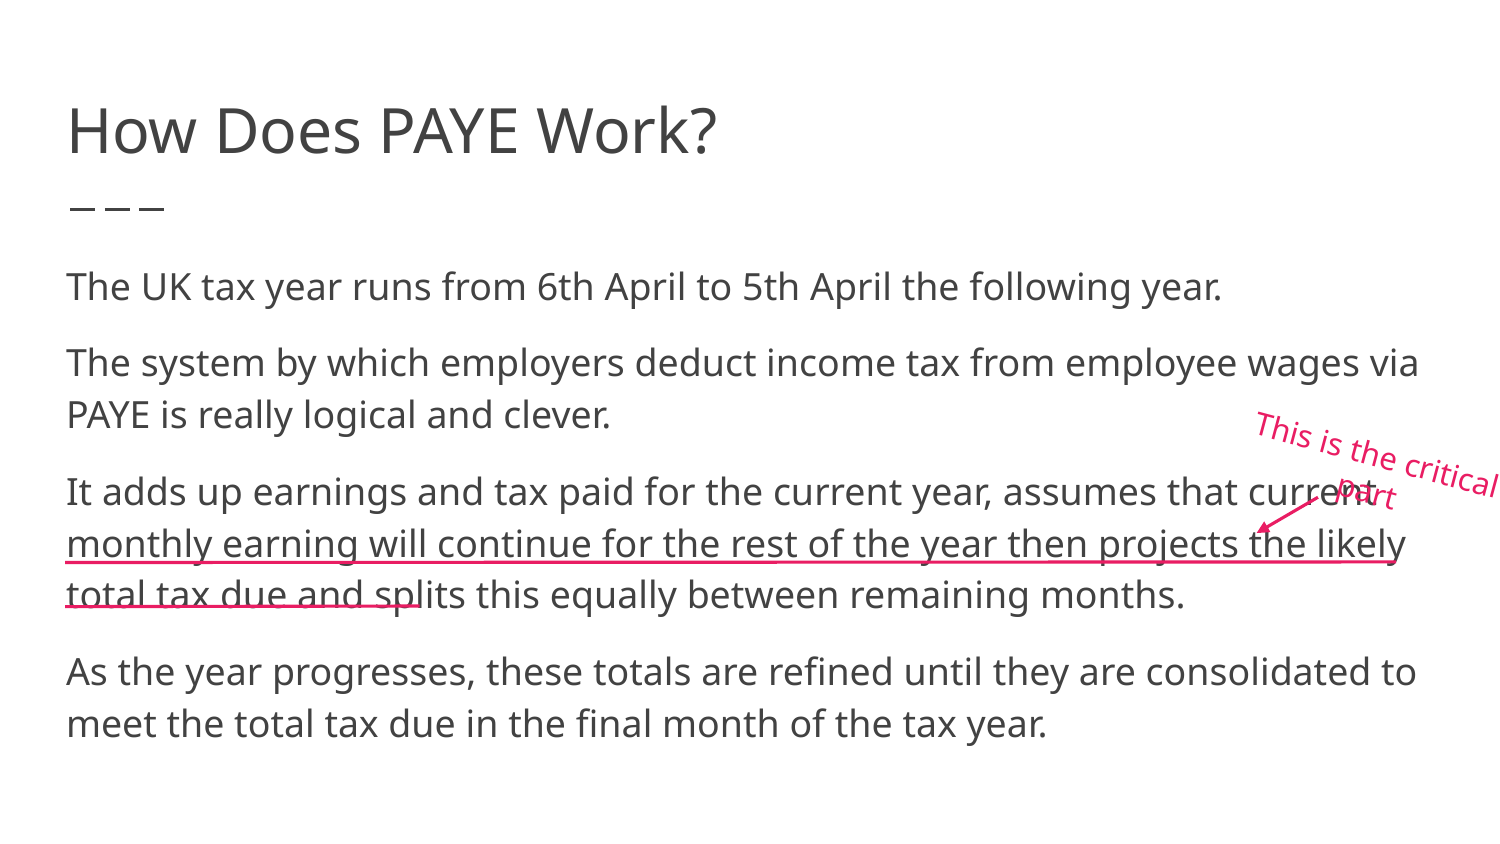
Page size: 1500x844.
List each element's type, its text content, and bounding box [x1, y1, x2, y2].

text_box This is the critical part [1215, 385, 1500, 560]
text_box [1256, 496, 1319, 534]
list The UK tax year runs from 6th April to 5th April the following year. The system by which employers deduct income tax from employee wages via PAYE is really logical and clever. It adds up earnings and tax paid for the current year, assumes that current monthly earning will continue for the rest of the year then projects the likely total tax due and splits this equally between remaining months. As the year progresses, these totals are refined until they are consolidated to meet the total tax due in the final month of the tax year. [51, 240, 1449, 822]
title How Does PAYE Work? [51, 61, 1449, 182]
